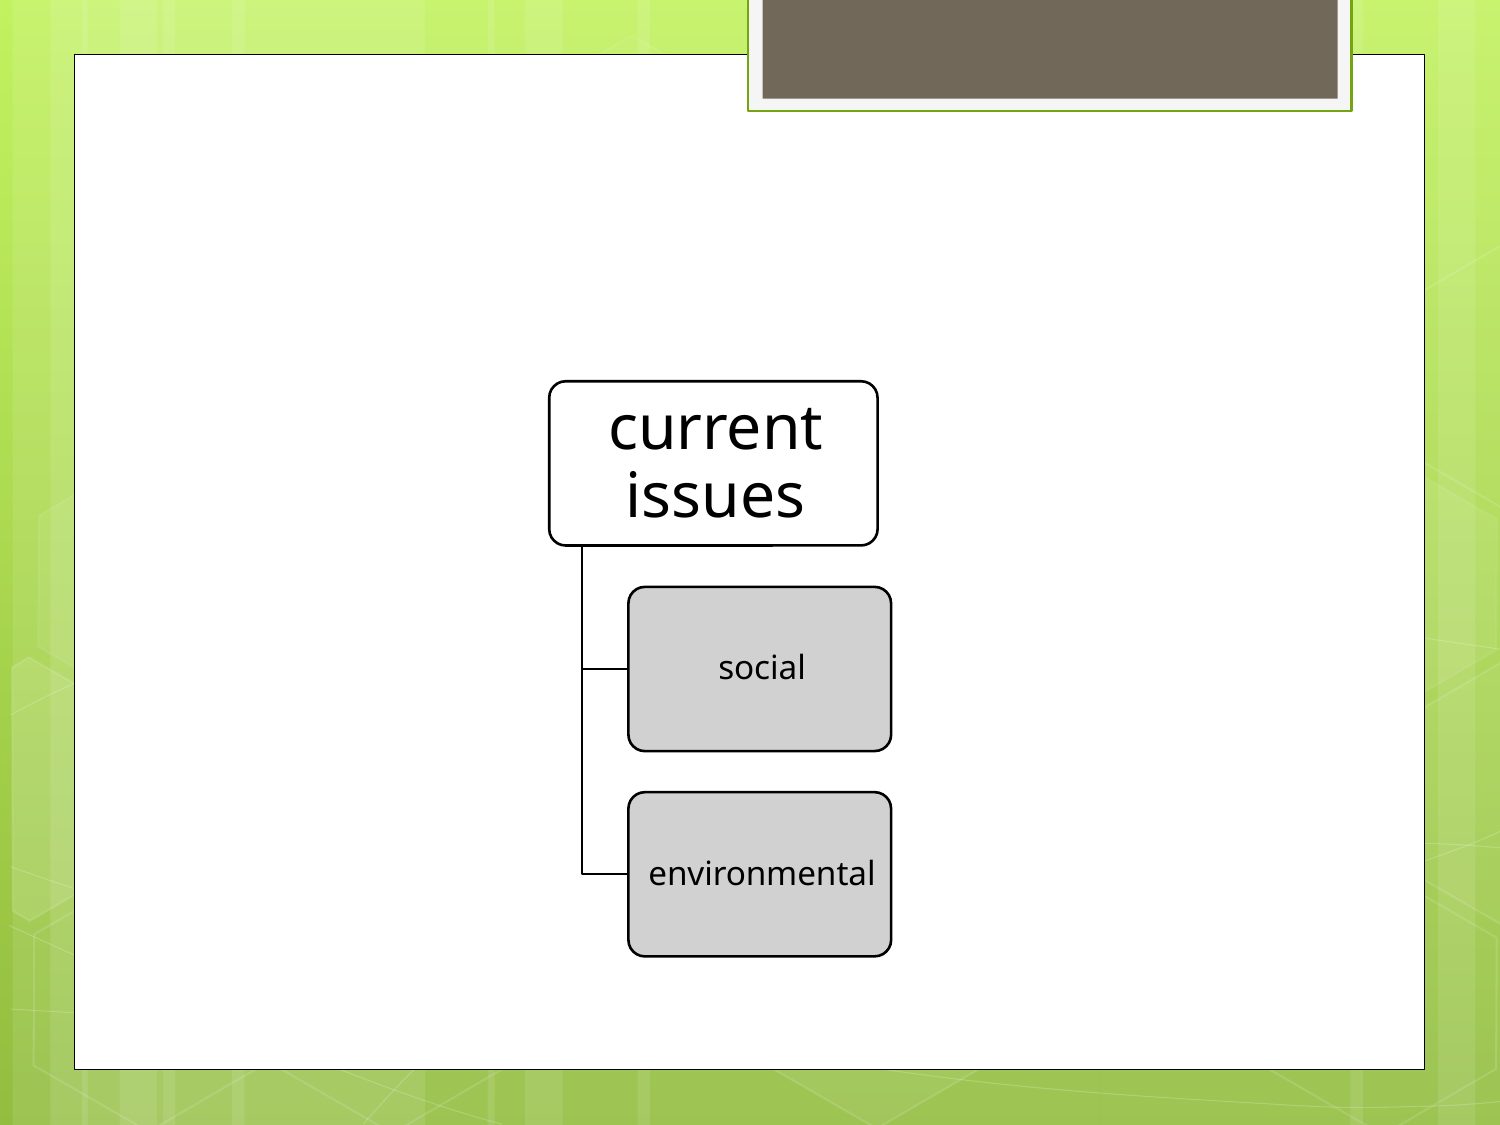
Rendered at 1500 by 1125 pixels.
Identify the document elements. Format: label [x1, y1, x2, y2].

list [170, 380, 1284, 957]
